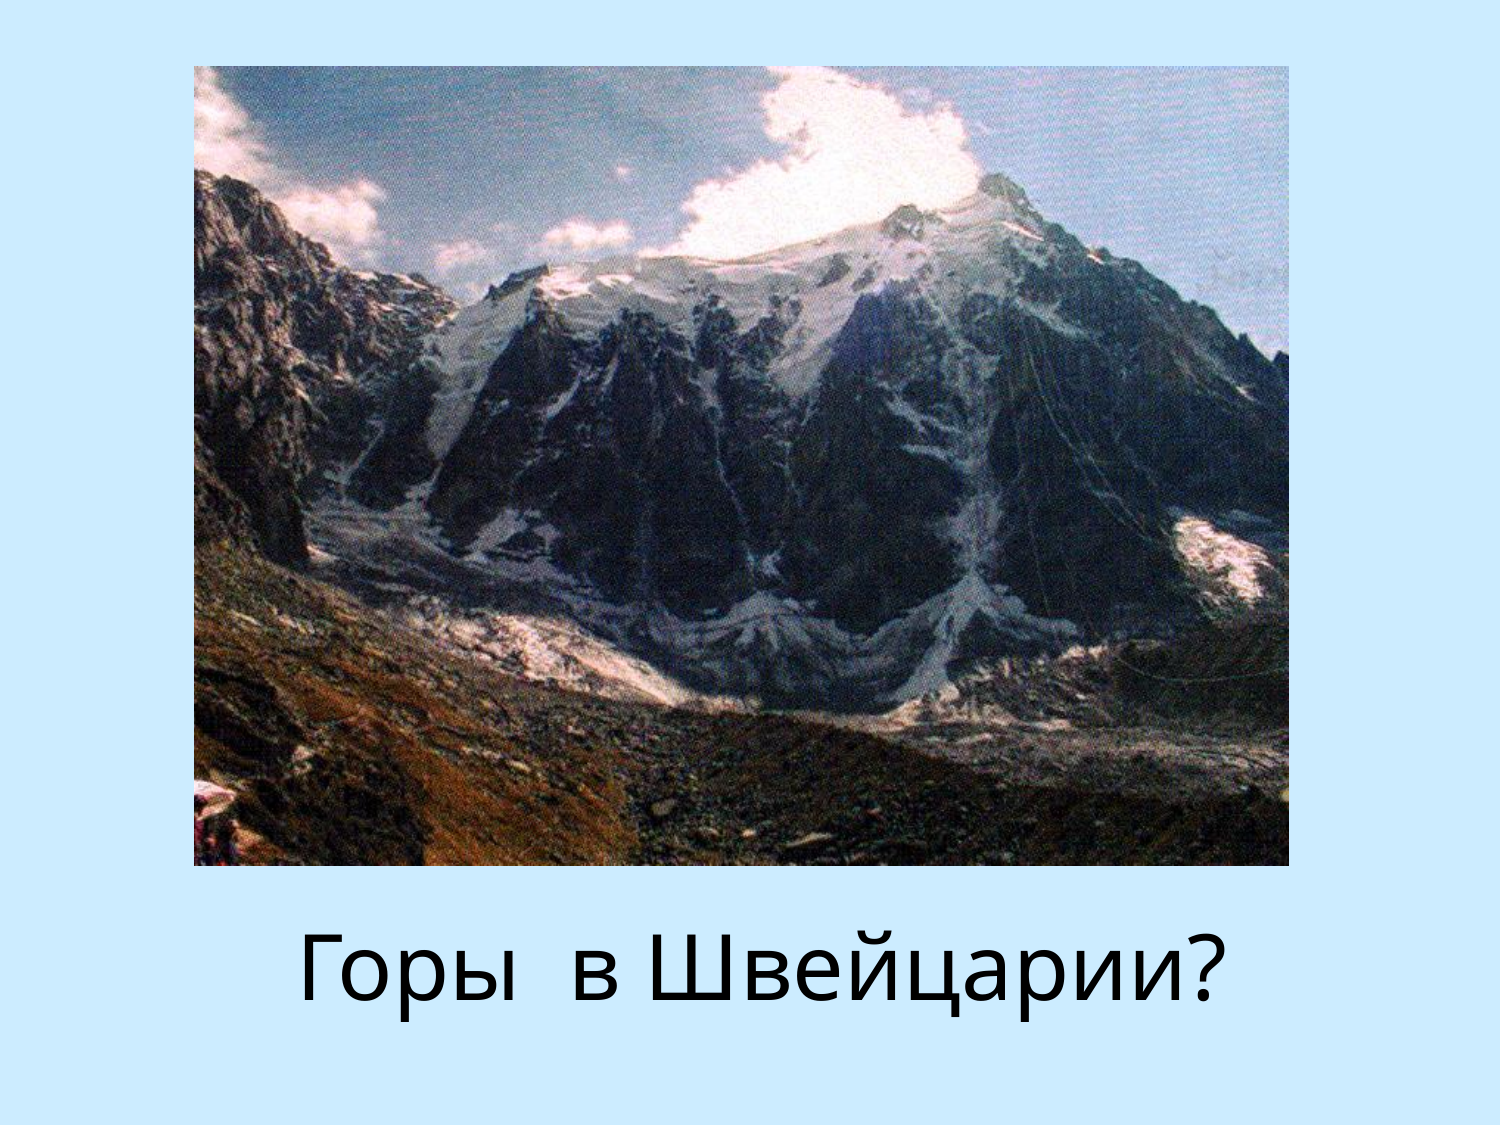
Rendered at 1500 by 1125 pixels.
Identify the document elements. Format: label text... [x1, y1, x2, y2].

title Горы в Швейцарии? [0, 861, 1500, 1067]
picture [194, 66, 1289, 867]
